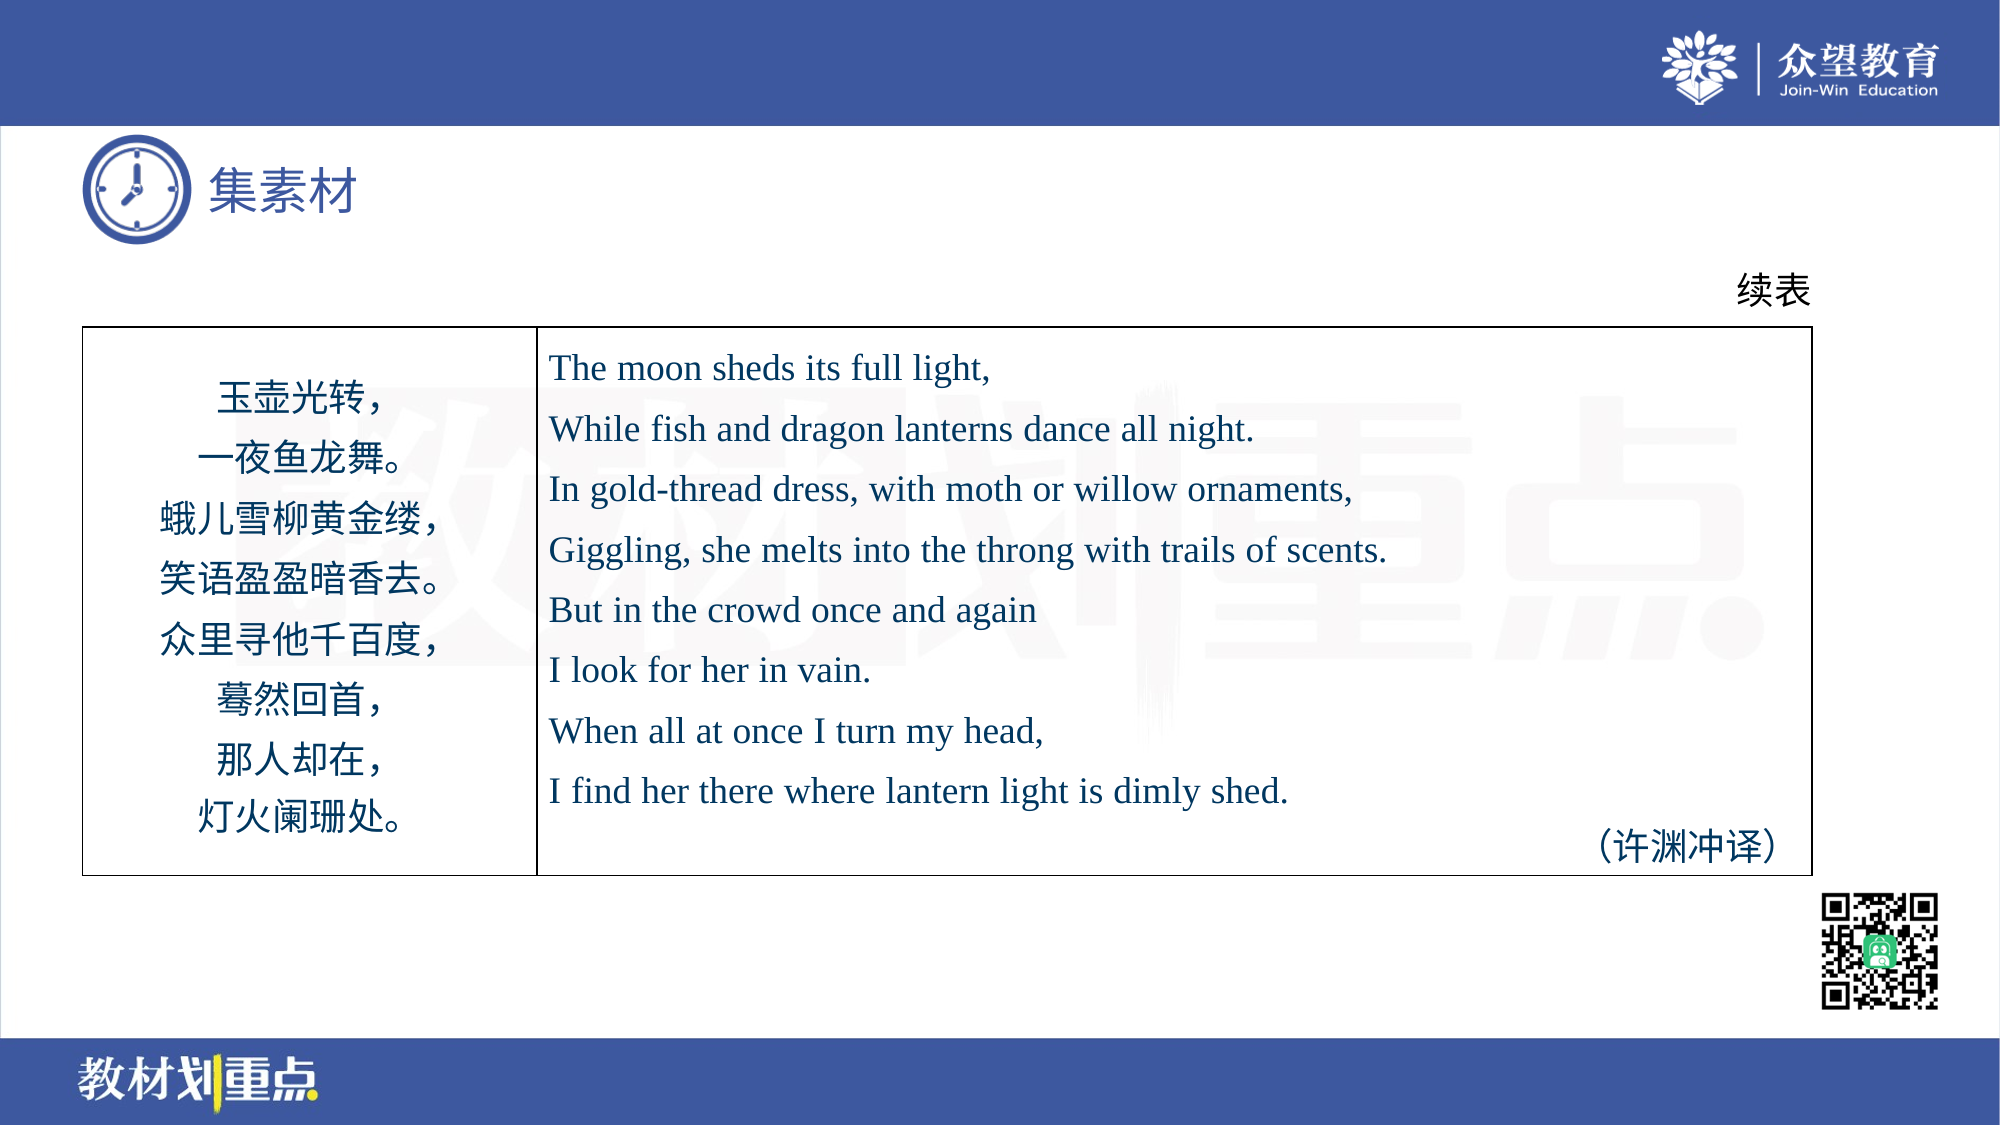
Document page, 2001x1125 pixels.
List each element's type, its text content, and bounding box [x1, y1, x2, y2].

table_header 玉壶光转， 一夜鱼龙舞。 蛾儿雪柳黄金缕， 笑语盈盈暗香去。 众里寻他千百度， 蓦然回首， 那人却在， 灯火阑珊处。 [83, 328, 536, 875]
text_box 续表 [1736, 247, 1812, 312]
picture [0, 0, 2000, 1125]
table_header The moon sheds its full light, While fish and dragon lanterns dance all night. In gold-thread dress, with moth or willow ornaments, Giggling, she melts into the throng with trails of scents. But in the crowd once and again I look for her in vain. When all at once I turn my head, I find her there where lantern light is dimly shed. （许渊冲译） [538, 328, 1811, 875]
